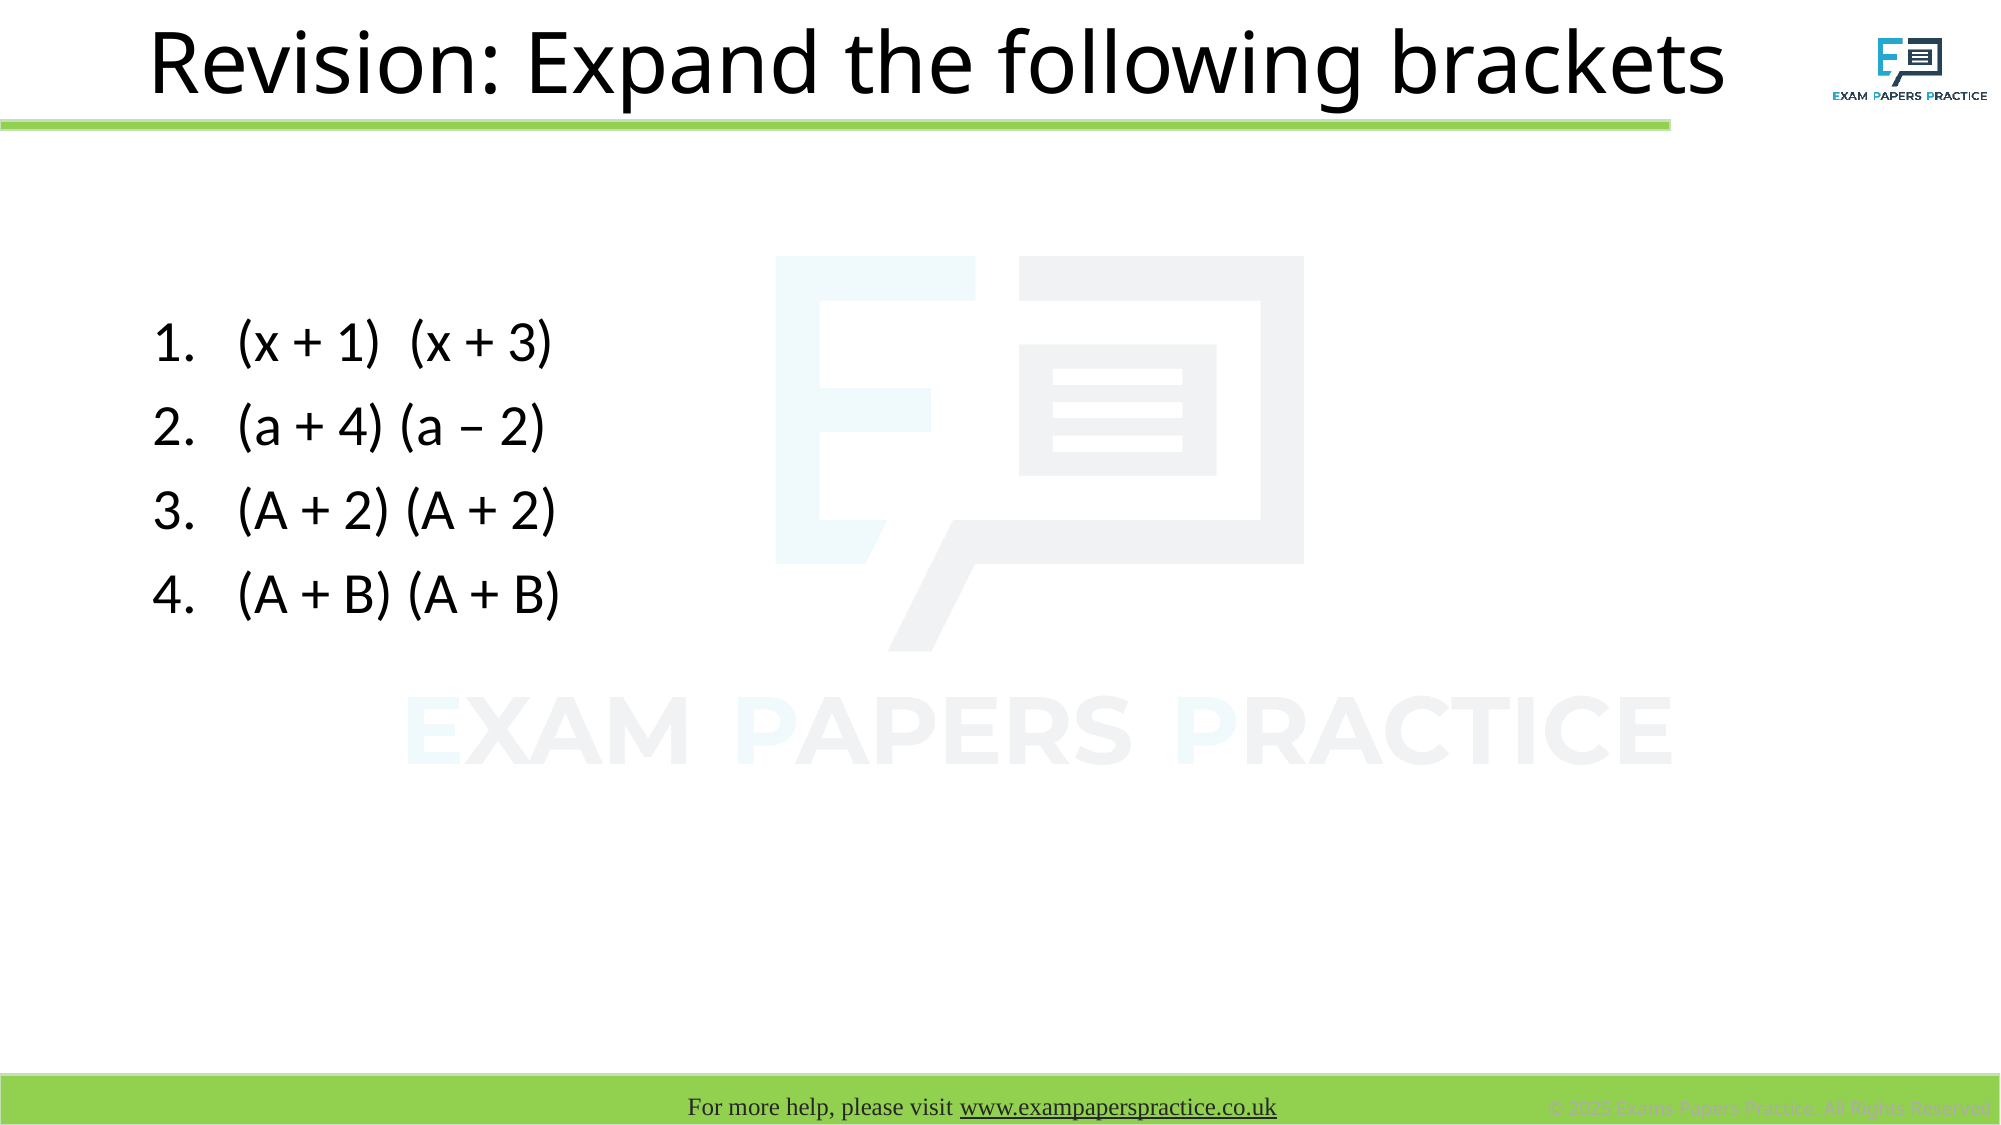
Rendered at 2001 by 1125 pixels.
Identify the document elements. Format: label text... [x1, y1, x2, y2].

list (x + 1) (x + 3) (a + 4) (a – 2) (A + 2) (A + 2) (A + B) (A + B) [137, 304, 1863, 1018]
title Revision: Expand the following brackets [132, 11, 1858, 121]
